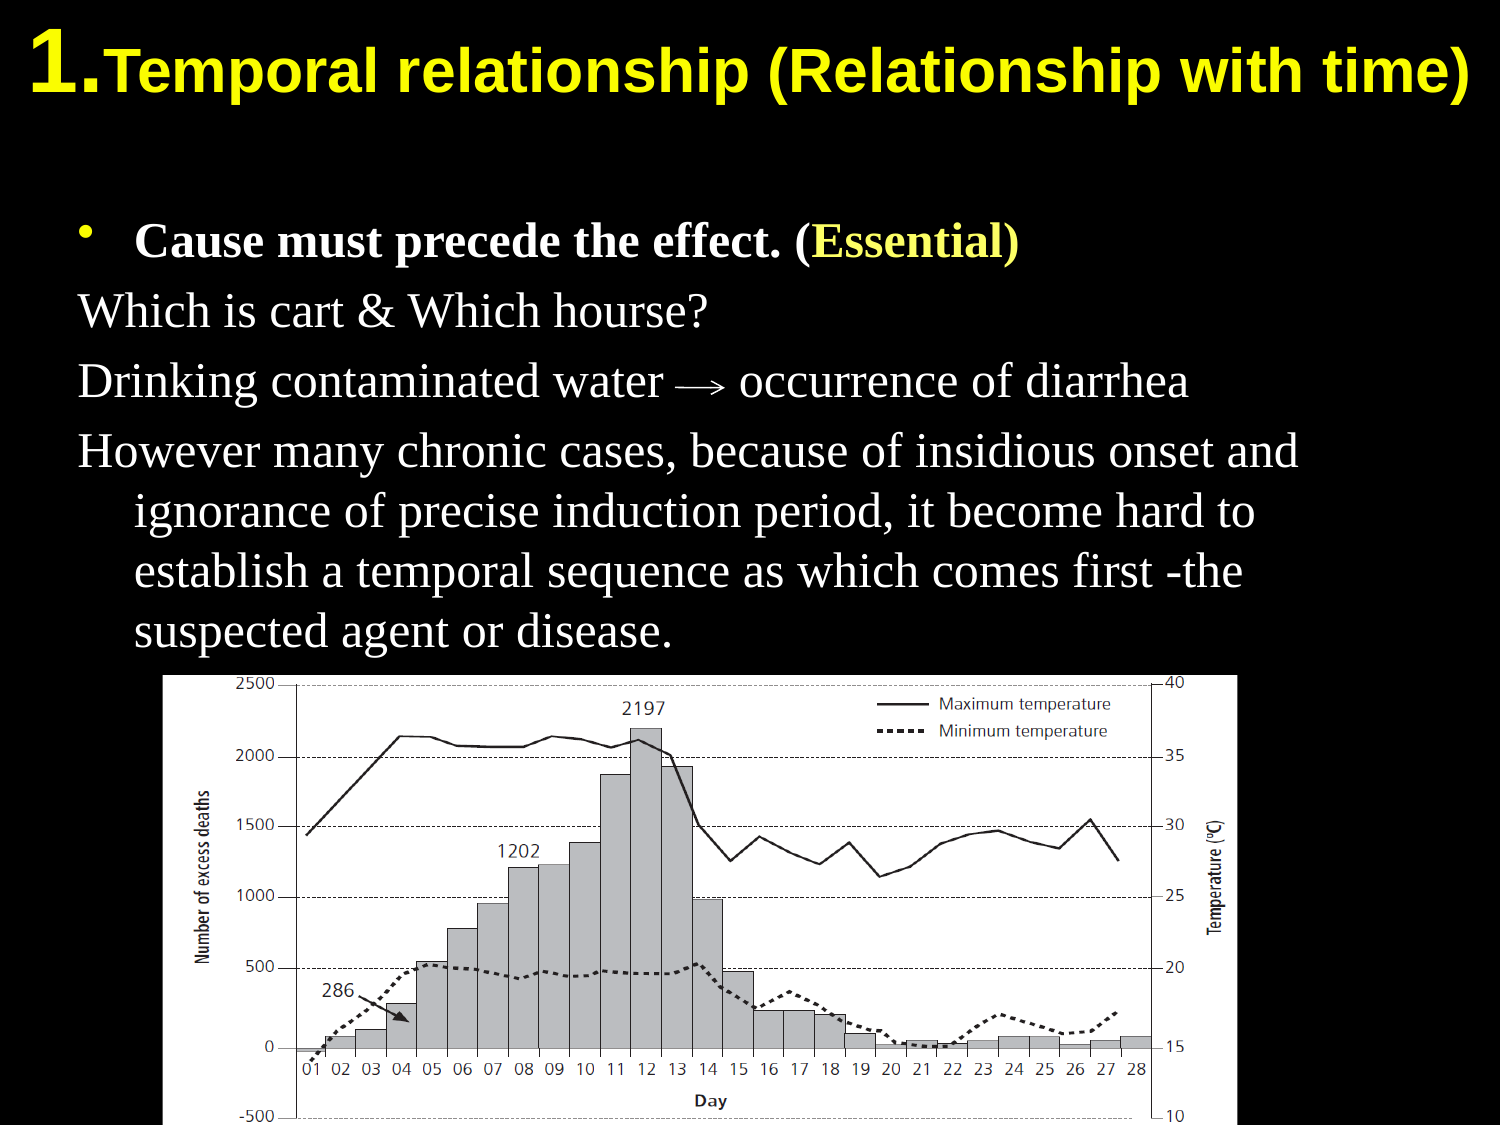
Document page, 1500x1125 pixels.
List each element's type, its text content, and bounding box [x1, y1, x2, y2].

list Cause must precede the effect. (Essential) Which is cart & Which hourse? Drinking contaminated water occurrence of diarrhea However many chronic cases, because of insidious onset and ignorance of precise induction period, it become hard to establish a temporal sequence as which comes first -the suspected agent or disease. [62, 199, 1451, 876]
title 1.Temporal relationship (Relationship with time) [0, 0, 1500, 151]
picture [162, 674, 1238, 1125]
